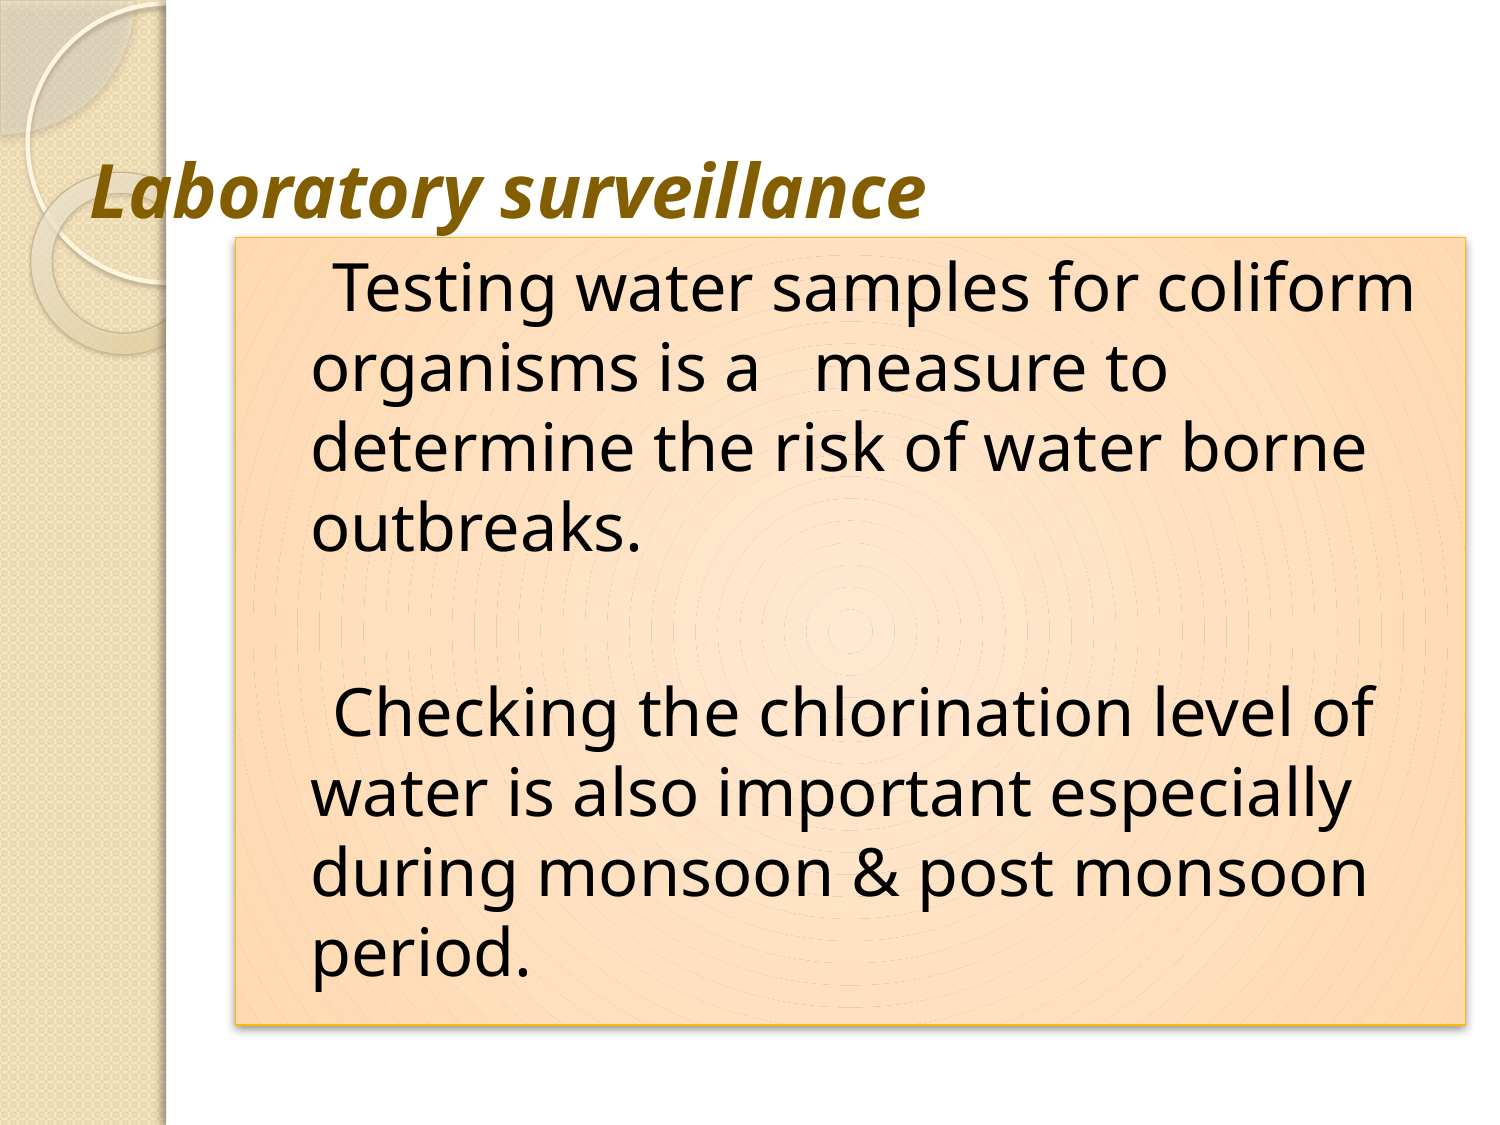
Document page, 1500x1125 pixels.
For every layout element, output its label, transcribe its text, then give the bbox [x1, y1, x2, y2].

list Testing water samples for coliform organisms is a measure to determine the risk of water borne outbreaks. Checking the chlorination level of water is also important especially during monsoon & post monsoon period. [235, 237, 1466, 1026]
title Laboratory surveillance [75, 115, 1425, 263]
